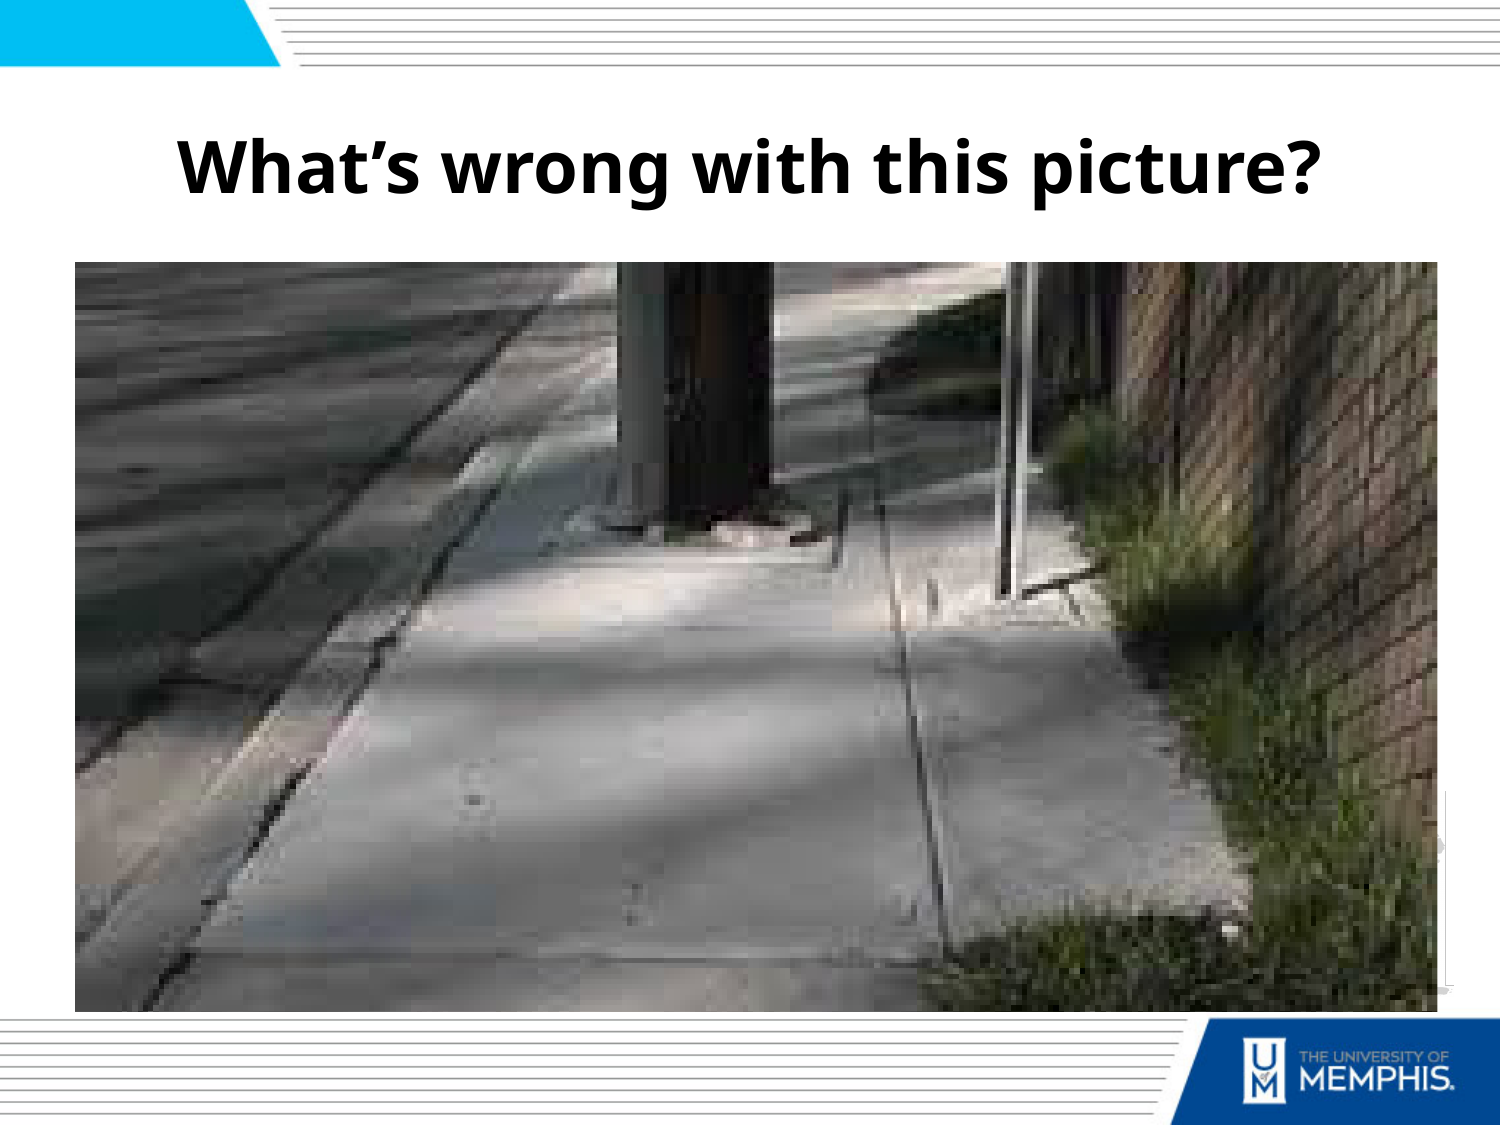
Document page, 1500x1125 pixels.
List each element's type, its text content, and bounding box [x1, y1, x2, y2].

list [74, 262, 1438, 1013]
title What’s wrong with this picture? [75, 87, 1425, 243]
picture [0, 0, 1500, 1125]
